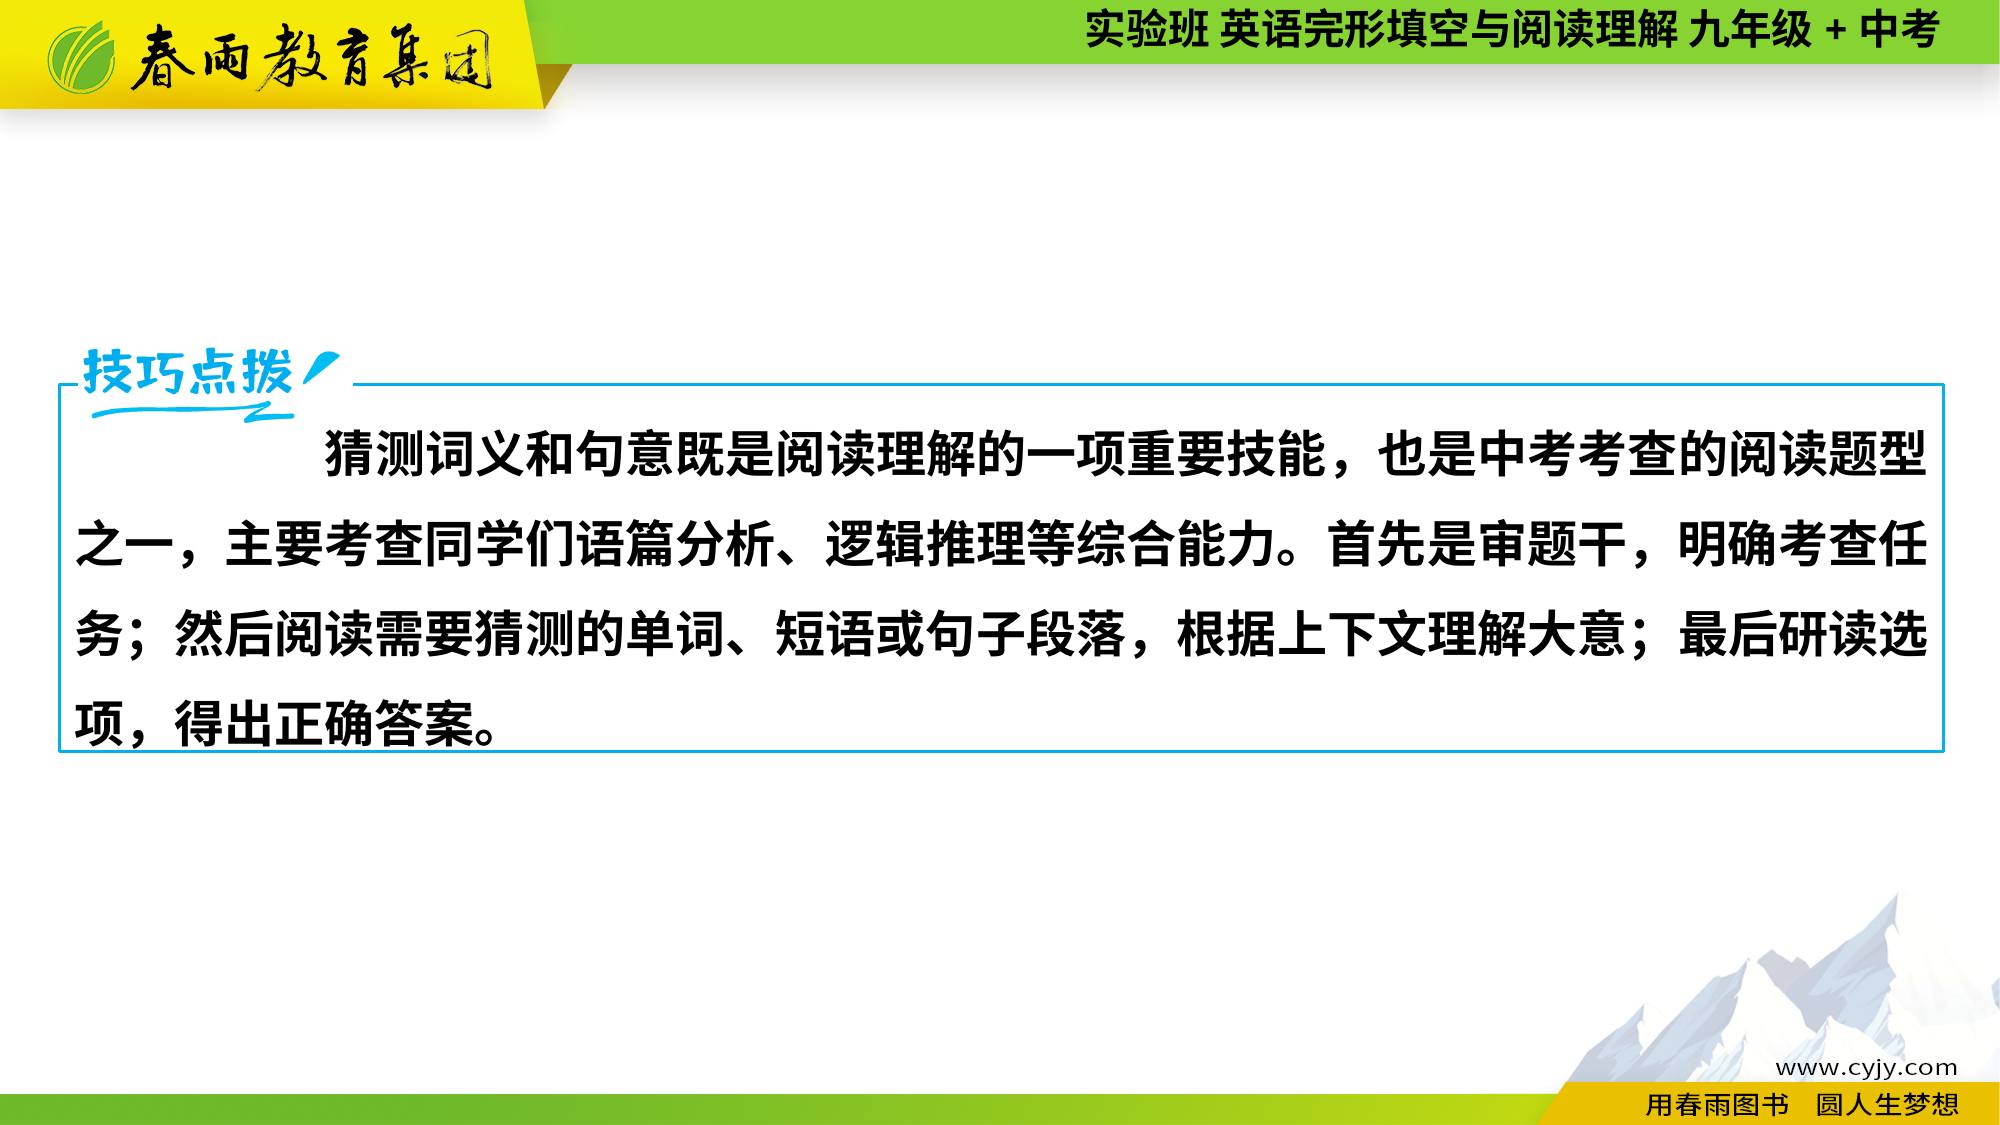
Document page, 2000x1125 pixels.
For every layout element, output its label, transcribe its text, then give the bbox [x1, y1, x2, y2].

list 猜测词义和句意既是阅读理解的一项重要技能，也是中考考查的阅读题型之一，主要考查同学们语篇分析、逻辑推理等综合能力。首先是审题干，明确考查任务；然后阅读需要猜测的单词、短语或句子段落，根据上下文理解大意；最后研读选项，得出正确答案。 [59, 384, 1944, 752]
picture [0, 0, 2000, 1125]
